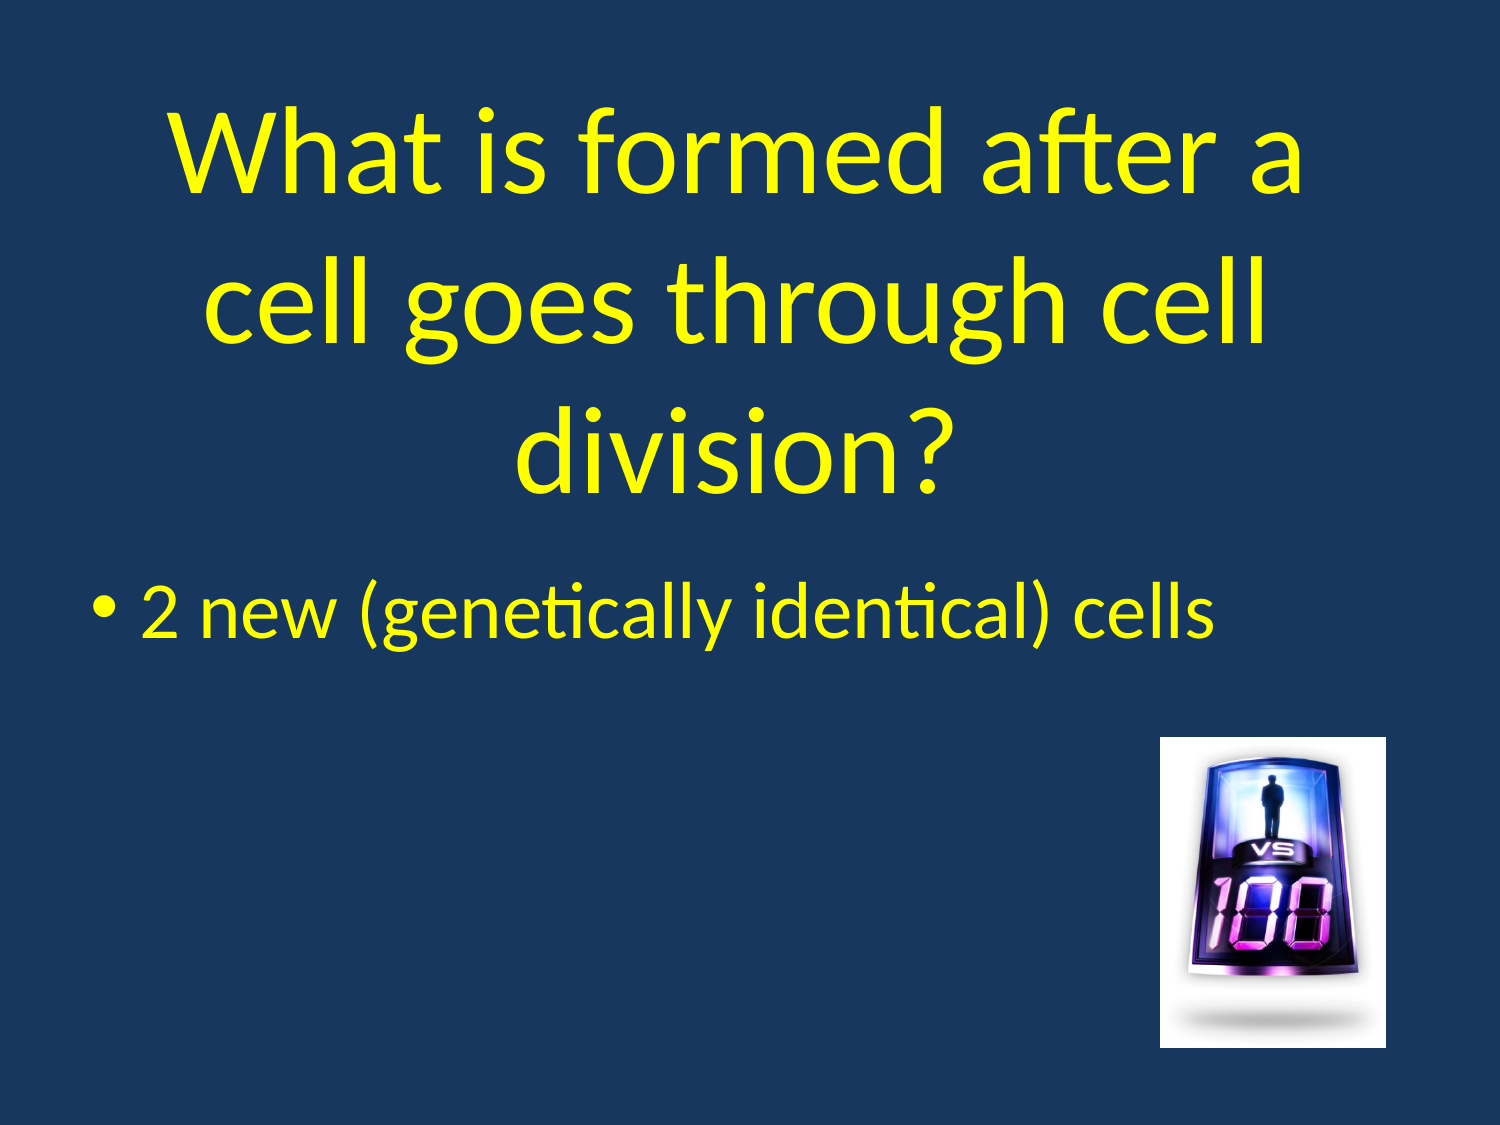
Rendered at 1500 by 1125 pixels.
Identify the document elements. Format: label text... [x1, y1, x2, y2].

list 2 new (genetically identical) cells [75, 549, 1425, 725]
title What is formed after a cell goes through cell division? [62, 200, 1413, 388]
picture [1160, 737, 1386, 1049]
